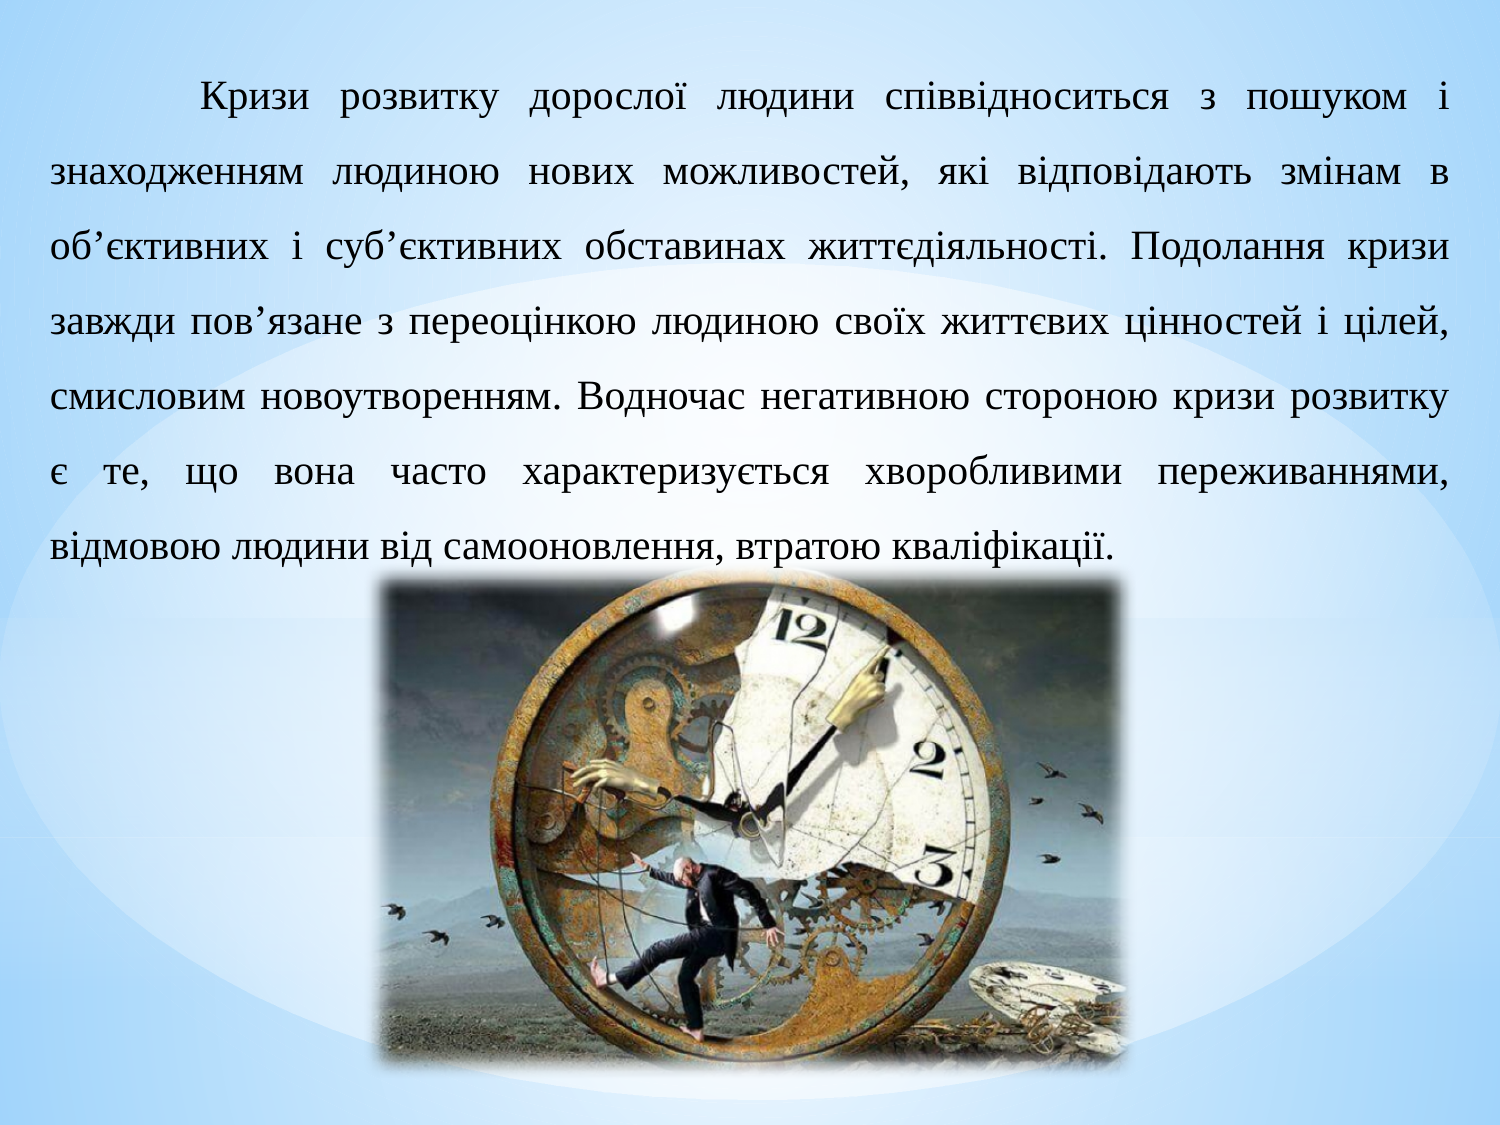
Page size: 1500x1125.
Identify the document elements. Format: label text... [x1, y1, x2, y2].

picture [363, 562, 1137, 1079]
text_box Кризи розвитку дорослої людини співвідноситься з пошуком і знаходженням людиною нових можливостей, які відповідають змінам в об’єктивних і суб’єктивних обставинах життєдіяльності. Подолання кризи завжди пов’язане з переоцінкою людиною своїх життєвих цінностей і цілей, смисловим новоутворенням. Водночас негативною стороною кризи розвитку є те, що вона часто характеризується хворобливими переживаннями, відмовою людини від самооновлення, втратою кваліфікації. [35, 35, 1465, 575]
